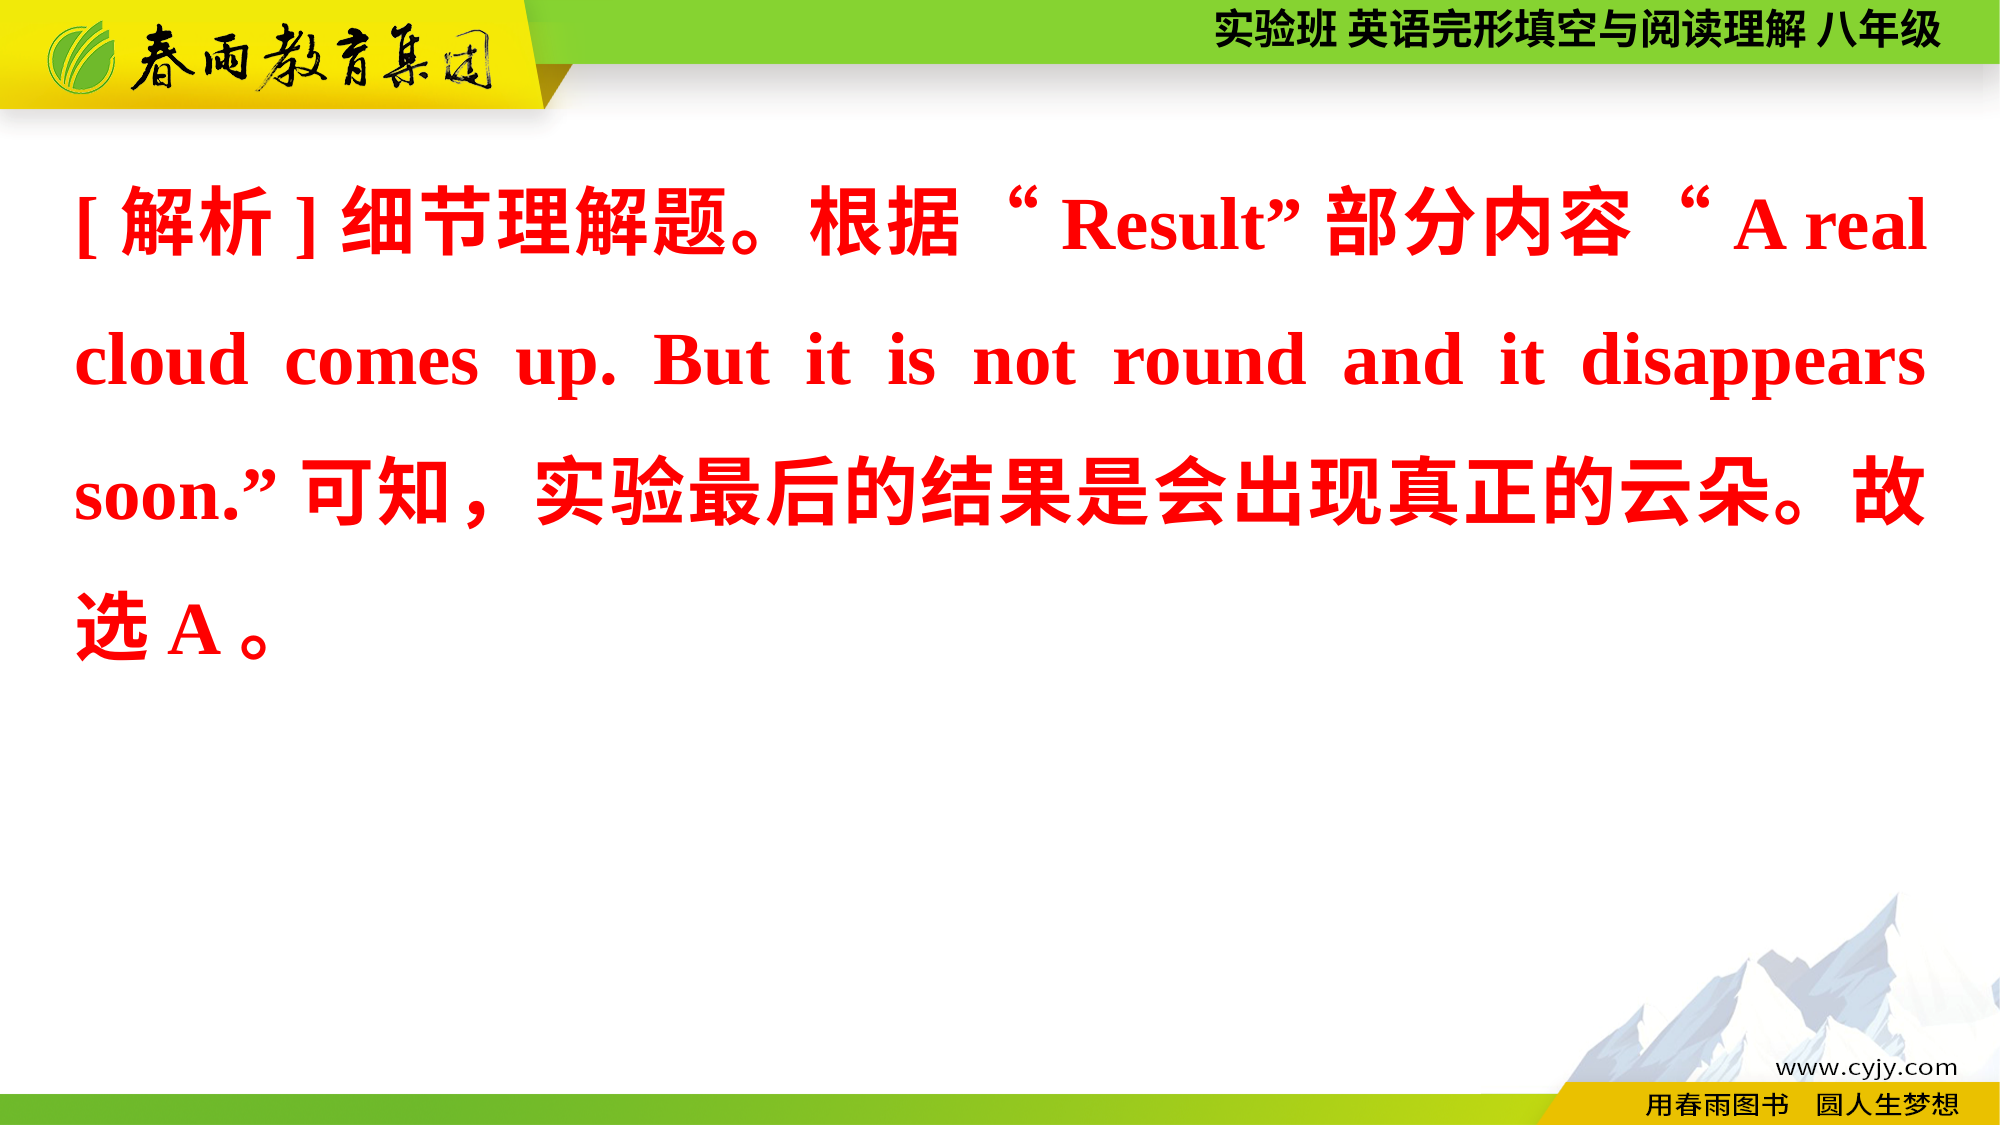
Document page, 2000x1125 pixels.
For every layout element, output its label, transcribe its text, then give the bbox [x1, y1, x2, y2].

picture [0, 0, 2000, 1125]
list [解析]细节理解题。根据“Result”部分内容“A real cloud comes up. But it is not round and it disappears soon.”可知，实验最后的结果是会出现真正的云朵。故选A。 [59, 122, 1944, 547]
